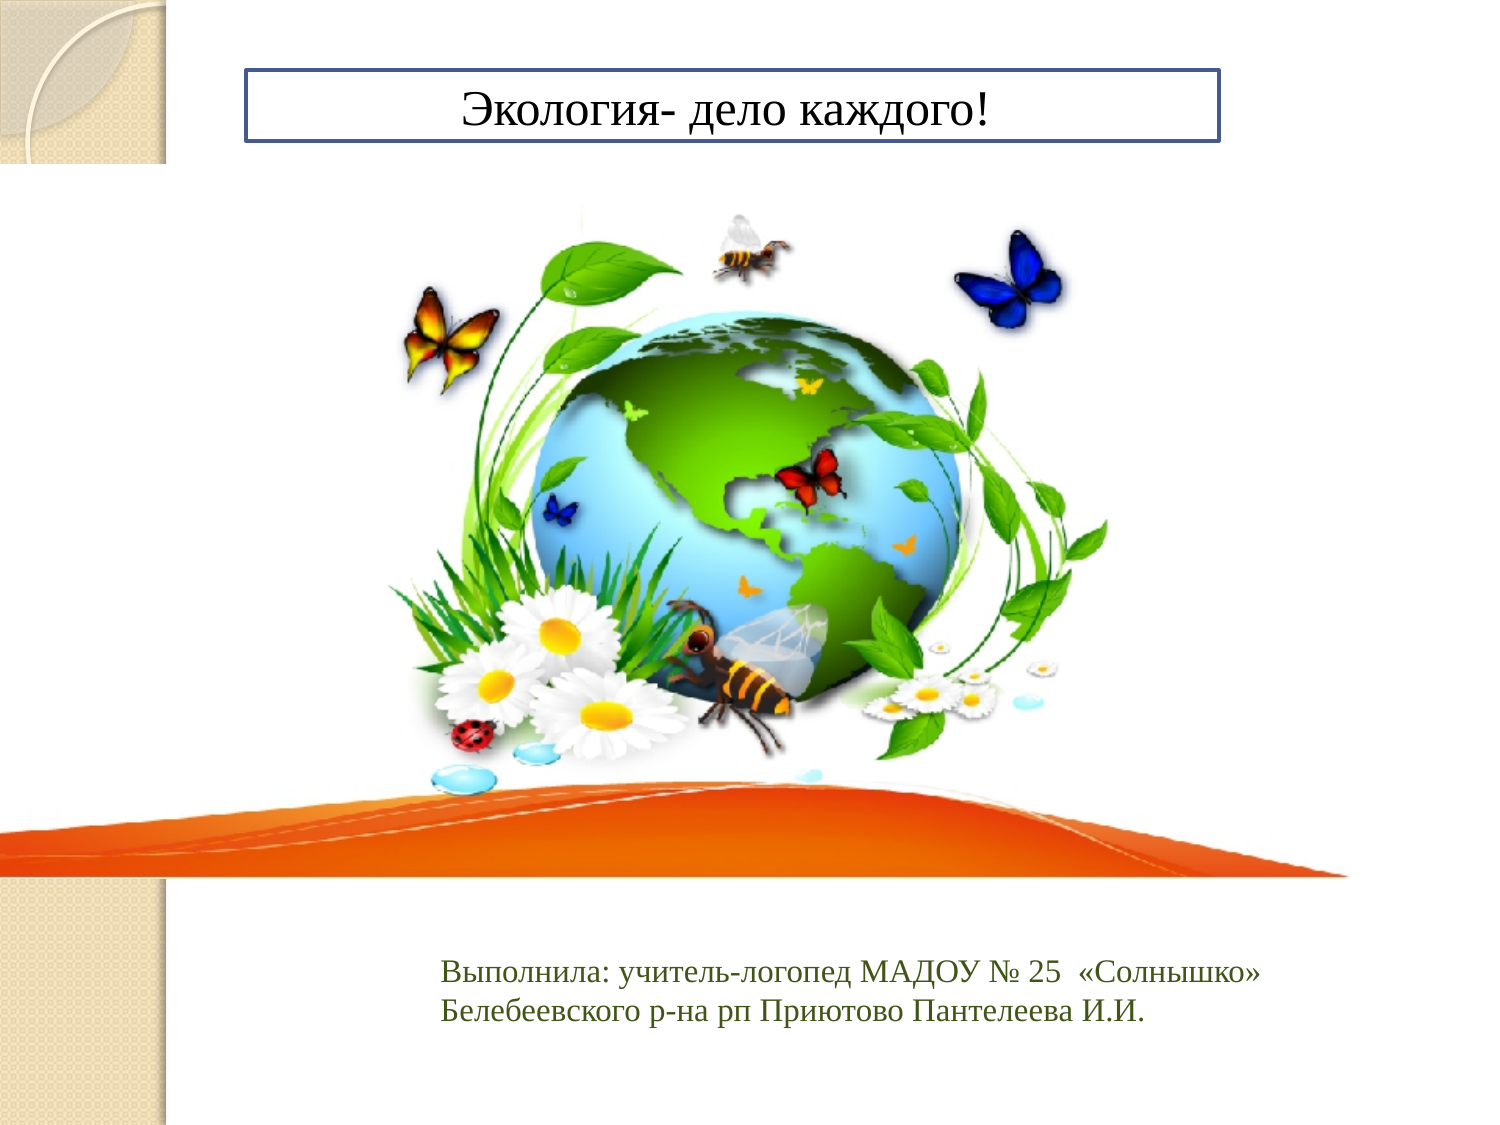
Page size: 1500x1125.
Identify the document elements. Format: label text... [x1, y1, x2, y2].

text_box Экология- дело каждого! [244, 68, 1221, 143]
subtitle Выполнила: учитель-логопед МАДОУ № 25 «Солнышко» Белебеевского р-на рп Приютово Пантелеева И.И. [421, 949, 1450, 1037]
picture [0, 163, 1500, 880]
